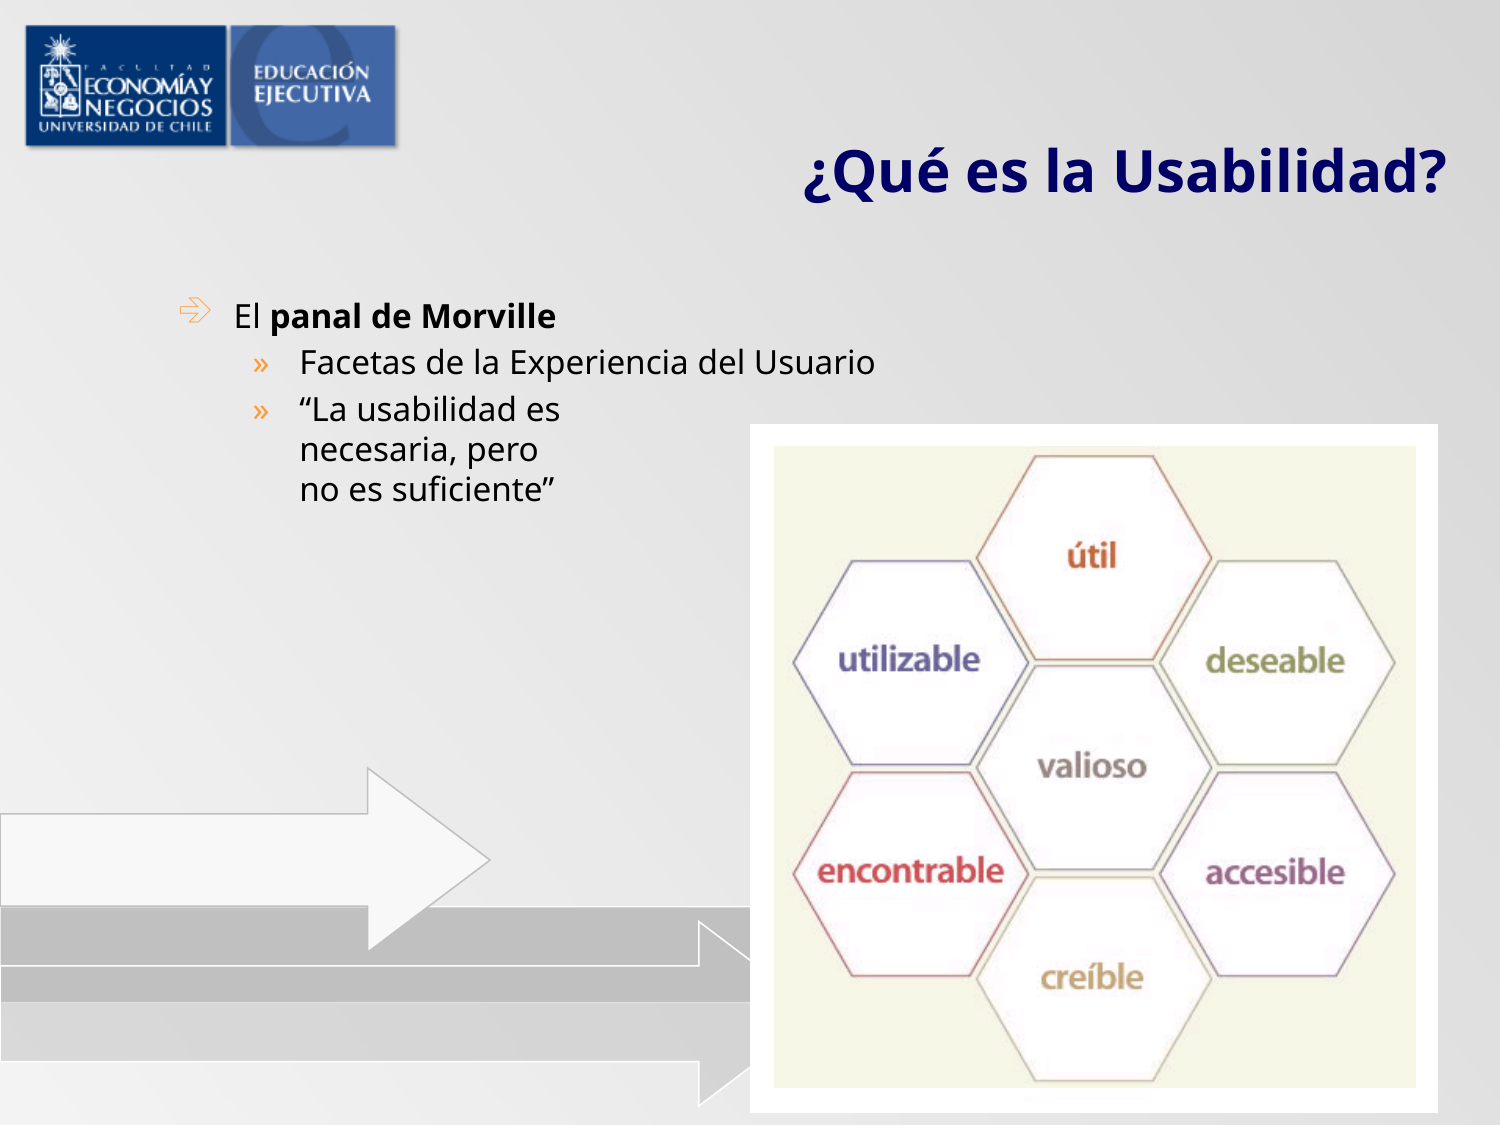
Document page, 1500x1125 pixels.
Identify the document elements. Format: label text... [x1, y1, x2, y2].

list El panal de Morville Facetas de la Experiencia del Usuario “La usabilidad es necesaria, pero no es suficiente” [162, 287, 1463, 1001]
title ¿Qué es la Usabilidad? [162, 74, 1463, 263]
picture [0, 0, 1500, 1125]
